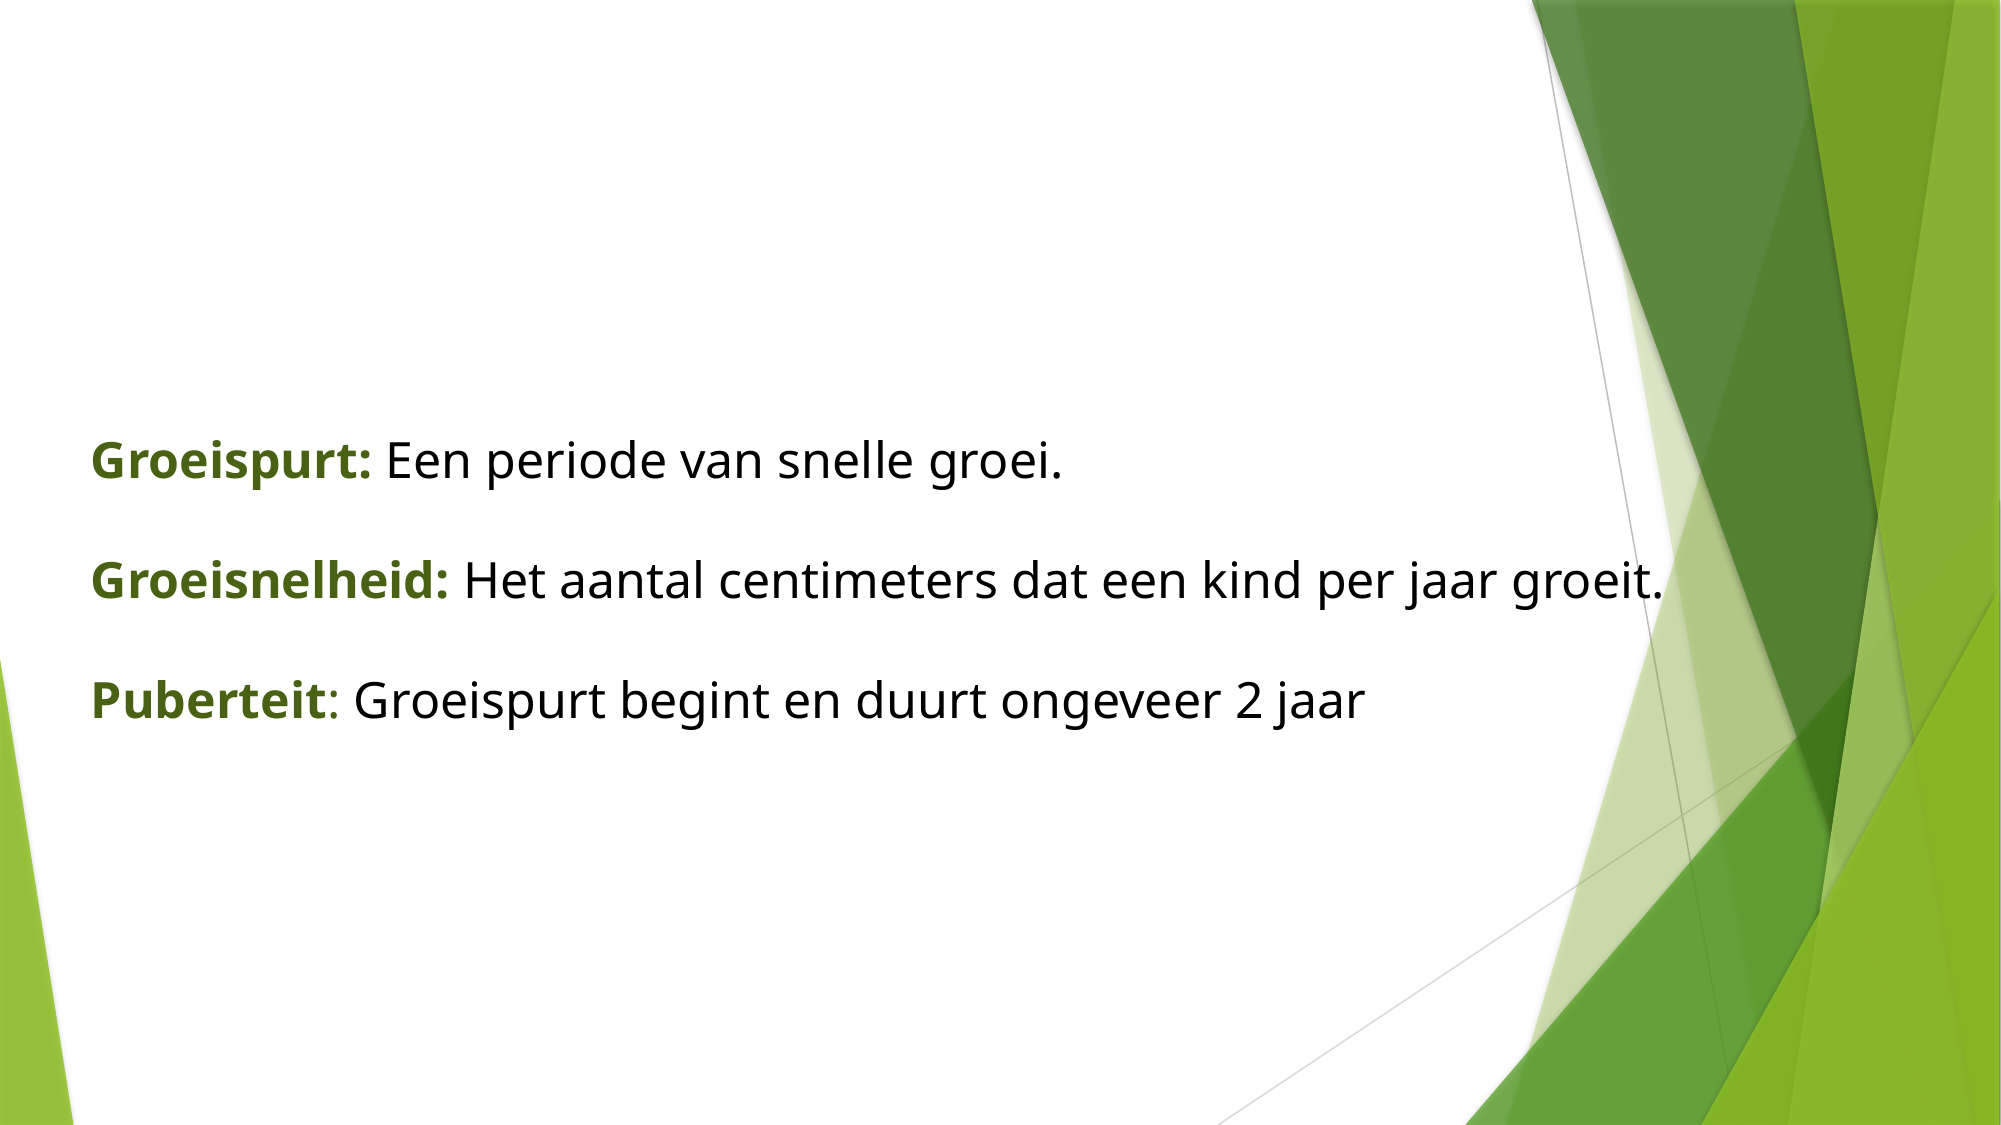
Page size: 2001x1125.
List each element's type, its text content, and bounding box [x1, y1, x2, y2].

text_box Groeispurt: Een periode van snelle groei. Groeisnelheid: Het aantal centimeters dat een kind per jaar groeit. Puberteit: Groeispurt begint en duurt ongeveer 2 jaar [76, 421, 1710, 872]
